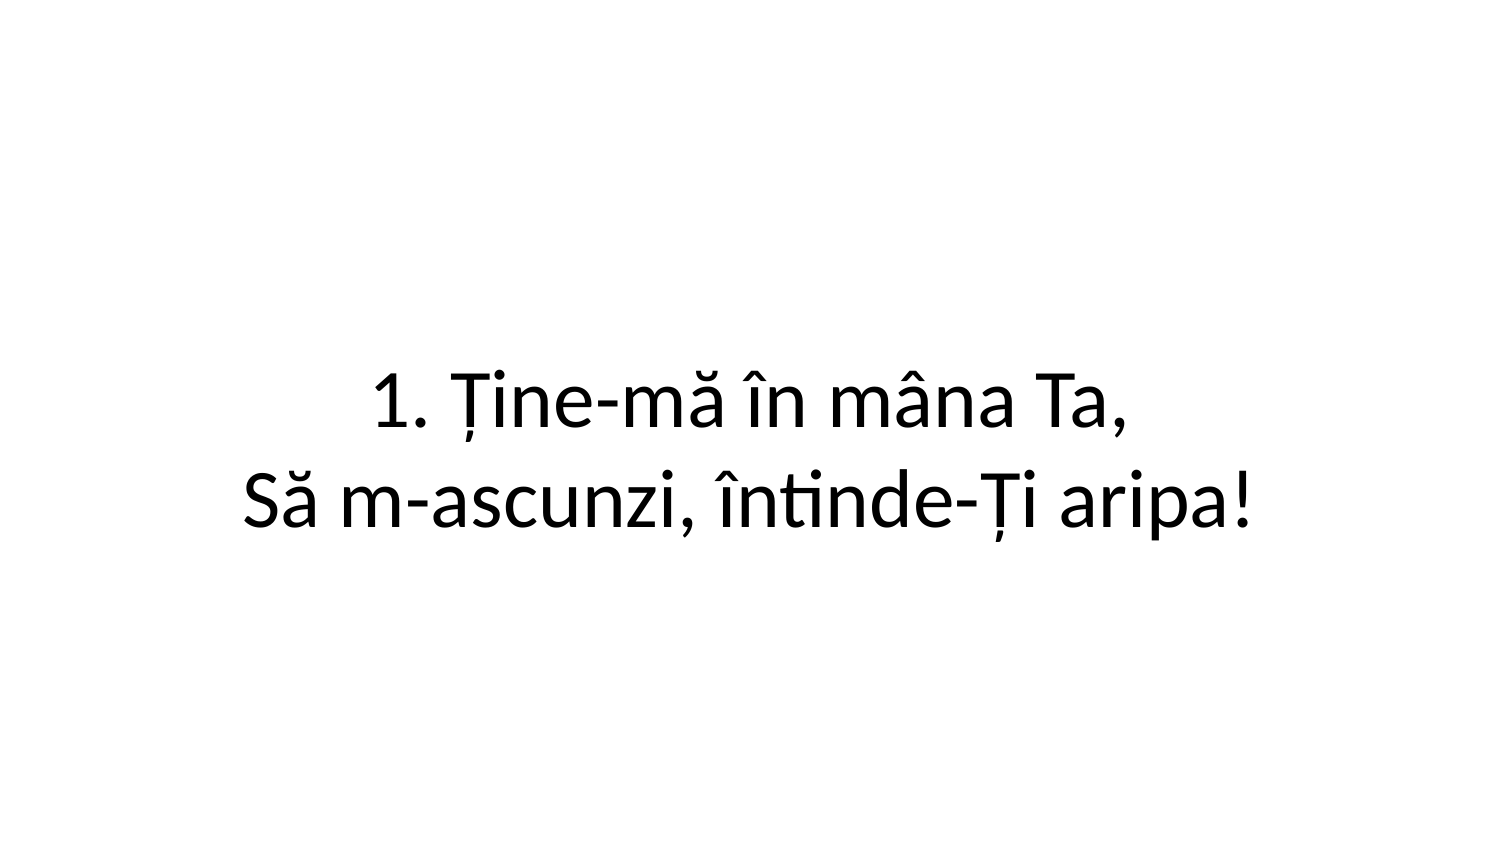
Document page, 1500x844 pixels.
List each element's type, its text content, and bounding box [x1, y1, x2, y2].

text_box 1. Ține-mă în mâna Ta, Să m-ascunzi, întinde-Ți aripa! [227, 292, 1273, 552]
